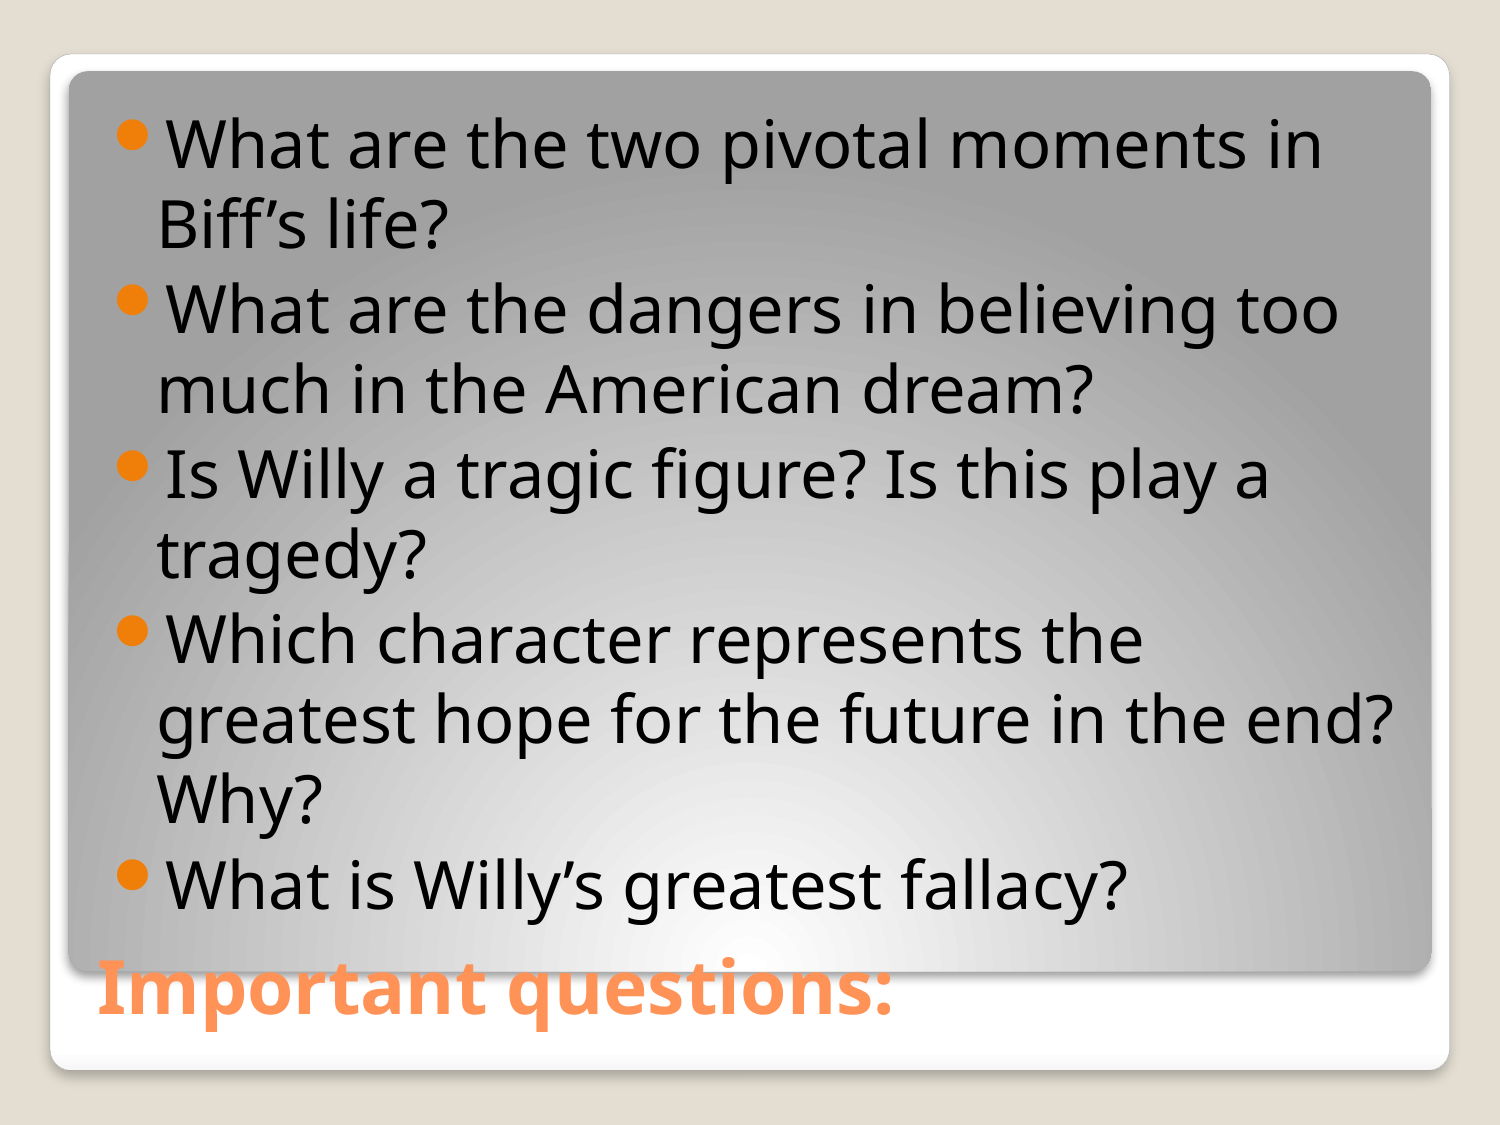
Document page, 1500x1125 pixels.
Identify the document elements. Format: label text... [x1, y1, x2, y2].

list What are the two pivotal moments in Biff’s life? What are the dangers in believing too much in the American dream? Is Willy a tragic figure? Is this play a tragedy? Which character represents the greatest hope for the future in the end? Why? What is Willy’s greatest fallacy? [82, 86, 1425, 774]
title Important questions: [82, 817, 1425, 1038]
